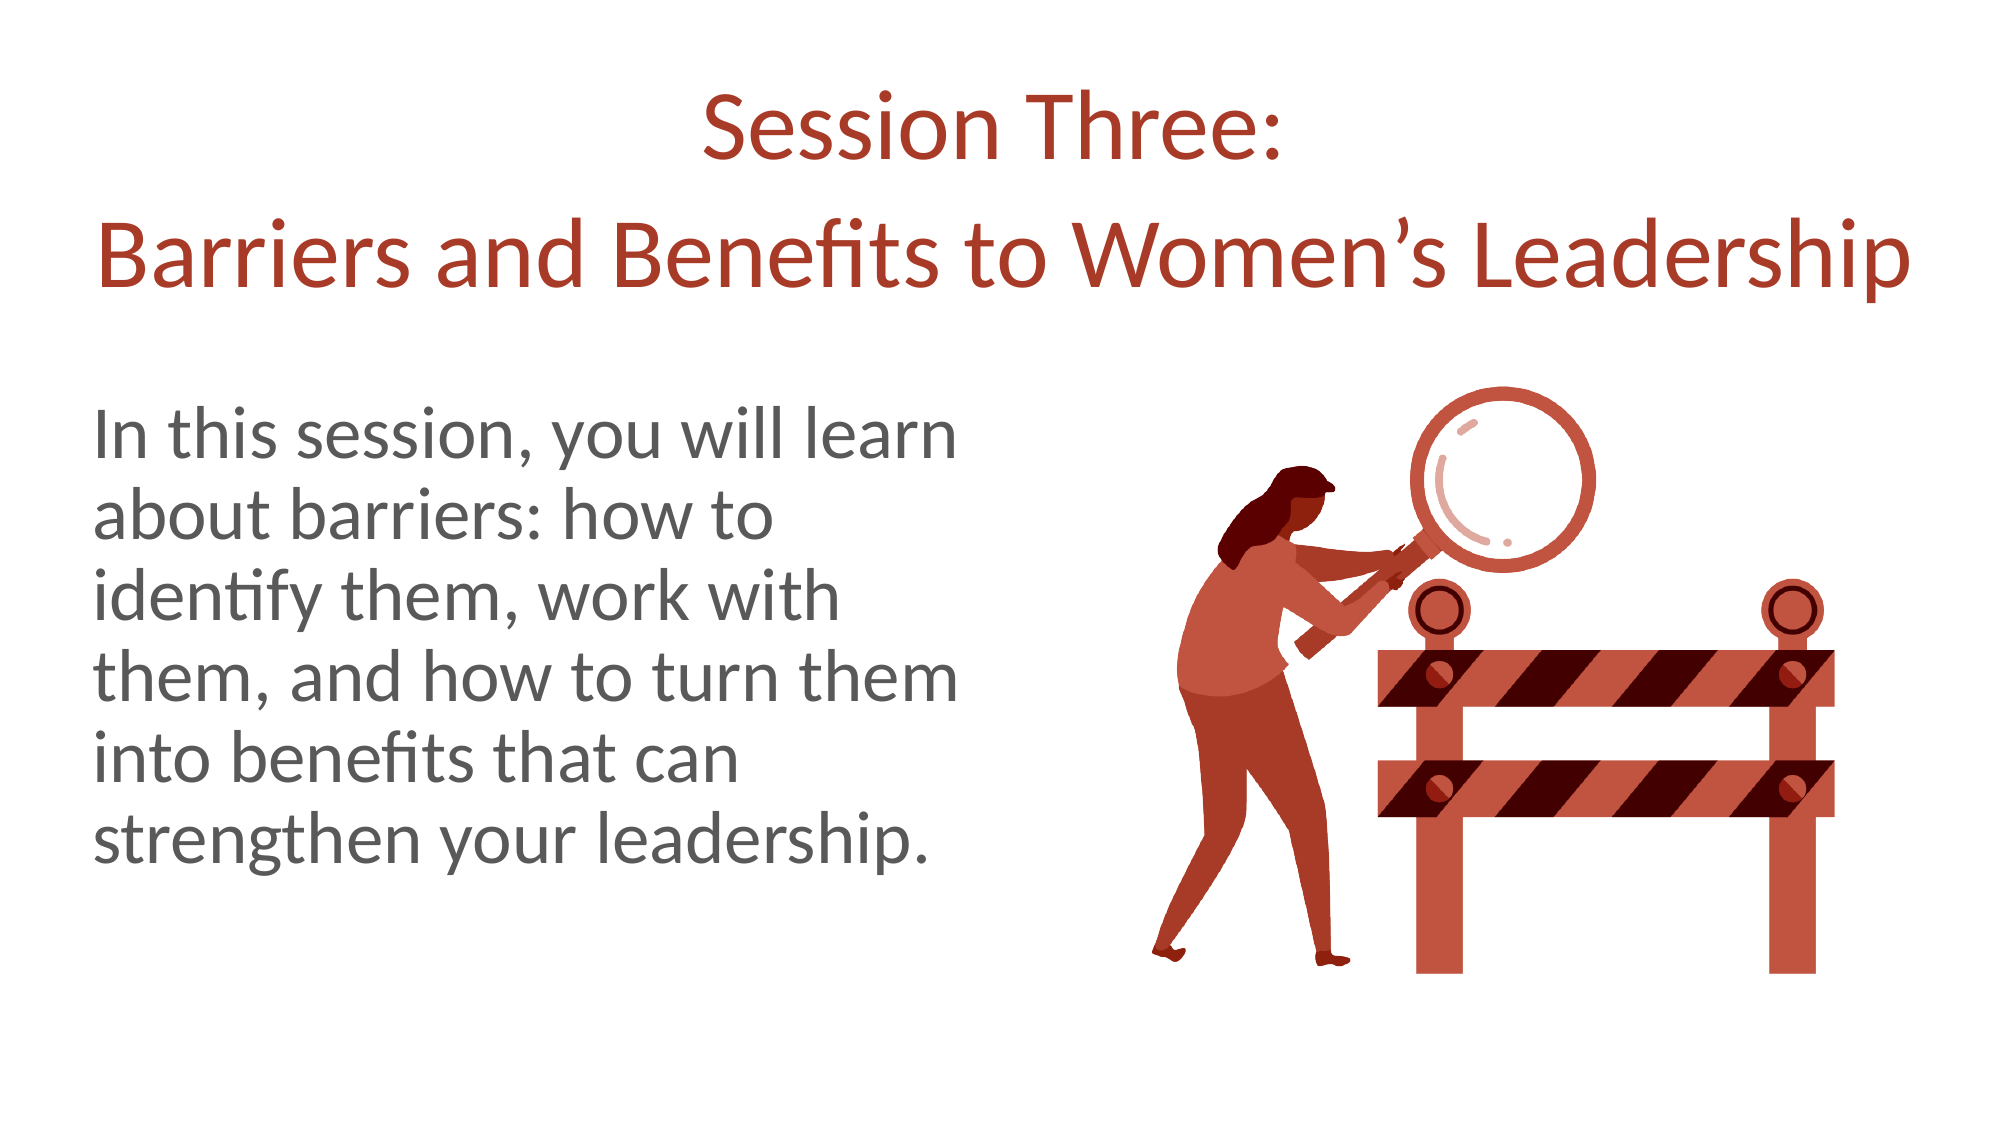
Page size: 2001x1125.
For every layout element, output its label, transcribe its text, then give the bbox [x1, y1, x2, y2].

list In this session, you will learn about barriers: how to identify them, work with them, and how to turn them into benefits that can strengthen your leadership. [77, 386, 1000, 893]
list Session Three: Barriers and Benefits to Women’s Leadership [77, 65, 1934, 320]
picture [1152, 386, 1835, 974]
